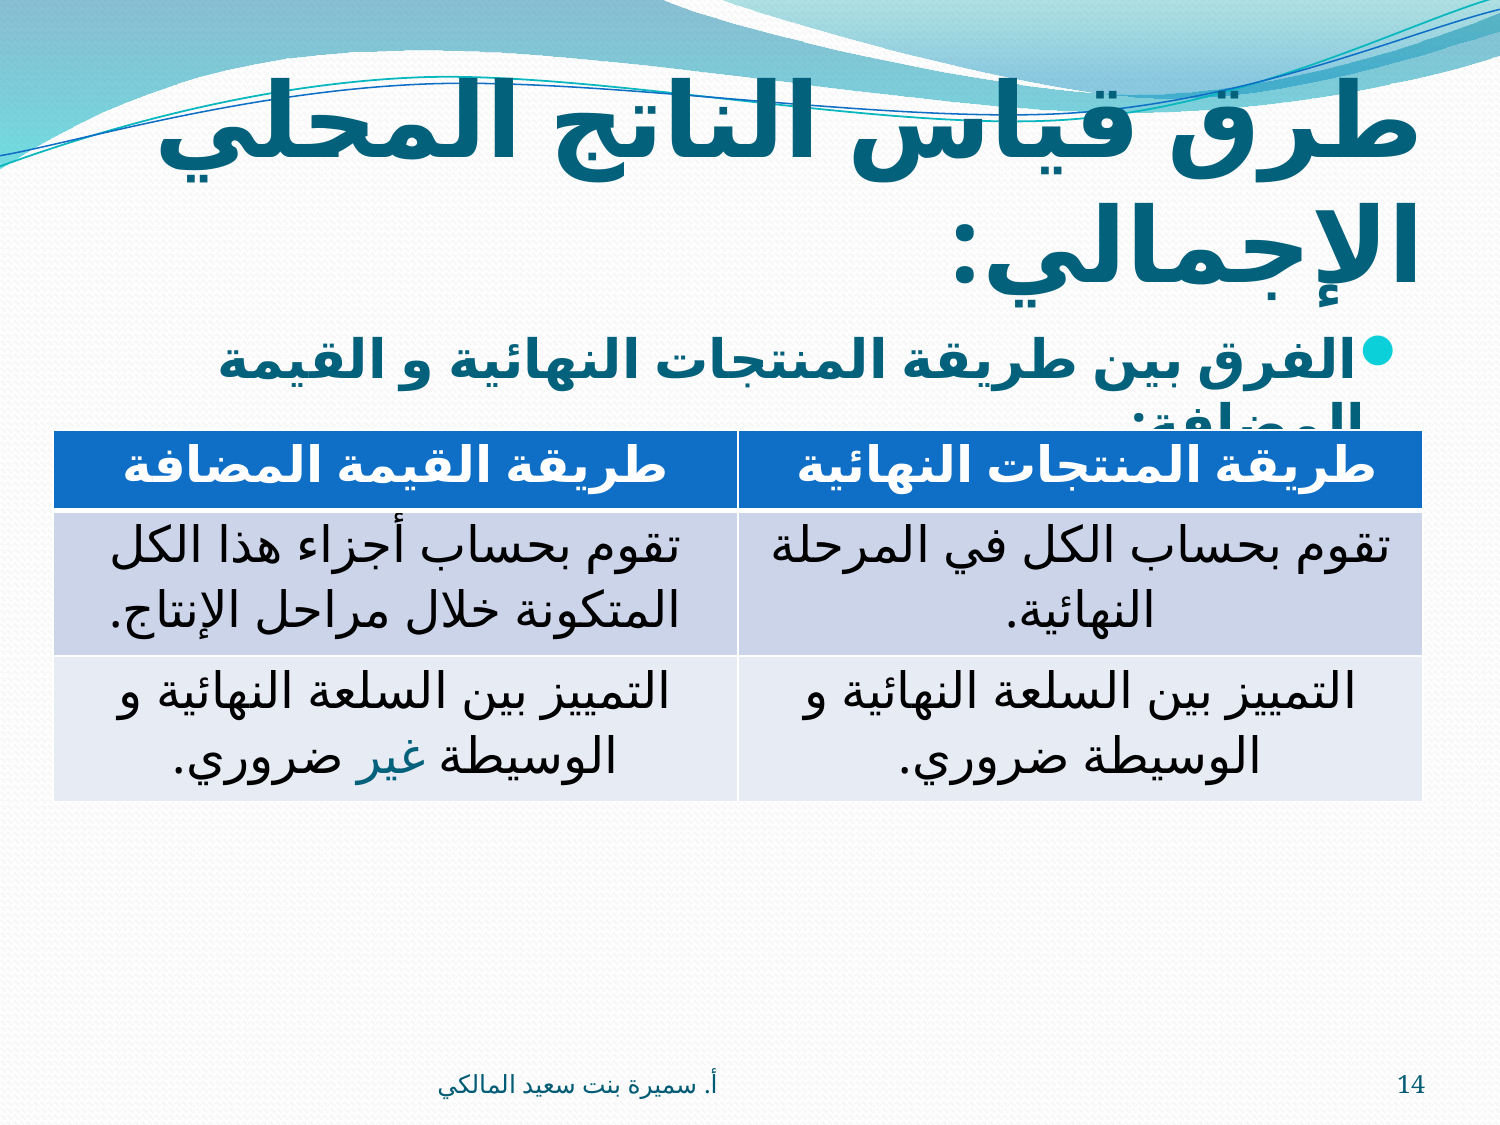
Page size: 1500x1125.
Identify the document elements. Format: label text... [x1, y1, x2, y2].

list الفرق بين طريقة المنتجات النهائية و القيمة المضافة: [75, 317, 1425, 1038]
table_header طريقة المنتجات النهائية [739, 431, 1422, 508]
table_cell التمييز بين السلعة النهائية و الوسيطة ضروري. [739, 657, 1422, 801]
table_header طريقة القيمة المضافة [54, 431, 737, 508]
table_cell التمييز بين السلعة النهائية و الوسيطة غير ضروري. [54, 657, 737, 801]
table_cell تقوم بحساب الكل في المرحلة النهائية. [739, 513, 1422, 655]
table_cell تقوم بحساب أجزاء هذا الكل المتكونة خلال مراحل الإنتاج. [54, 513, 737, 655]
title طرق قياس الناتج المحلي الإجمالي: [75, 115, 1425, 303]
footer أ. سميرة بنت سعيد المالكي [437, 1042, 988, 1103]
slide_number 14 [1299, 1042, 1425, 1103]
